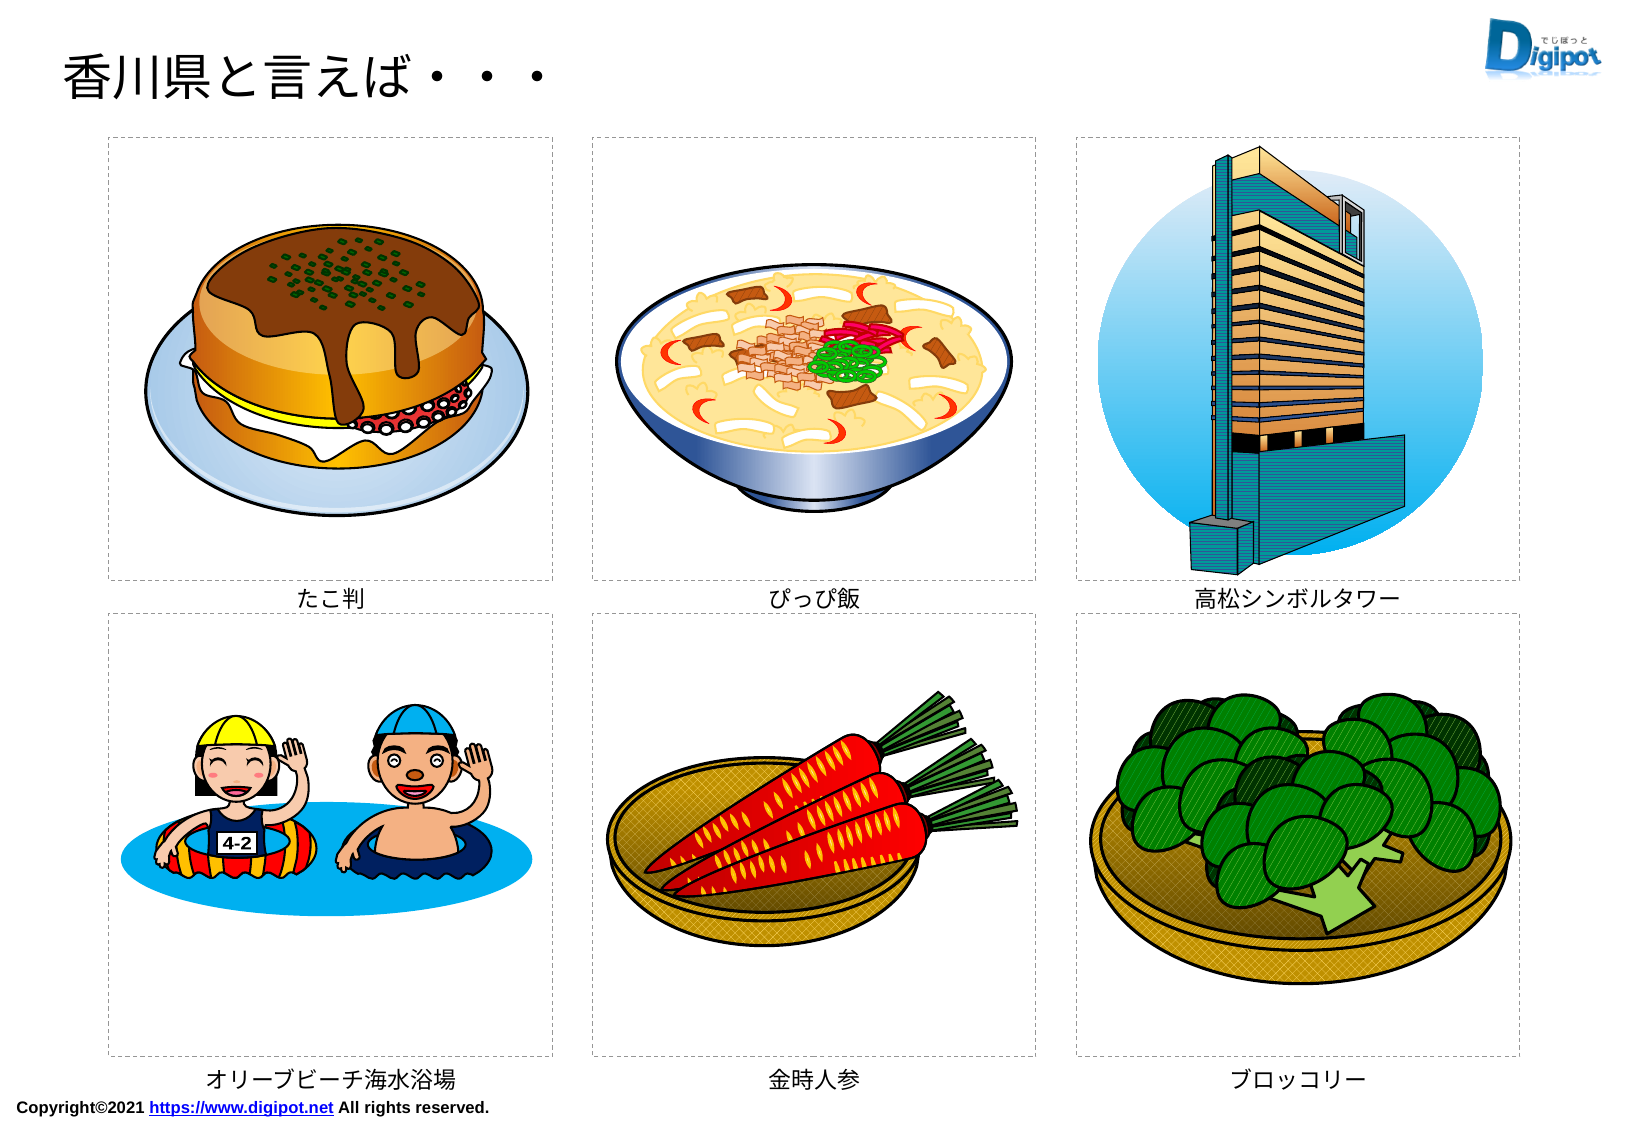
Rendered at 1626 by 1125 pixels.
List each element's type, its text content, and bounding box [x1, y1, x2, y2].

text_box ブロッコリー [1071, 1058, 1525, 1101]
picture [1485, 18, 1602, 82]
text_box 金時人参 [587, 1058, 1041, 1101]
text_box たこ判 [104, 577, 558, 620]
text_box オリーブビーチ海水浴場 [104, 1058, 558, 1101]
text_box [607, 757, 1022, 946]
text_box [120, 704, 533, 917]
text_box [1097, 146, 1484, 575]
text_box ぴっぴ飯 [587, 577, 1041, 620]
text_box 香川県と言えば・・・ [47, 38, 578, 113]
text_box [616, 264, 1012, 512]
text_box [1090, 692, 1512, 984]
text_box 高松シンボルタワー [1071, 577, 1525, 620]
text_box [145, 224, 529, 516]
